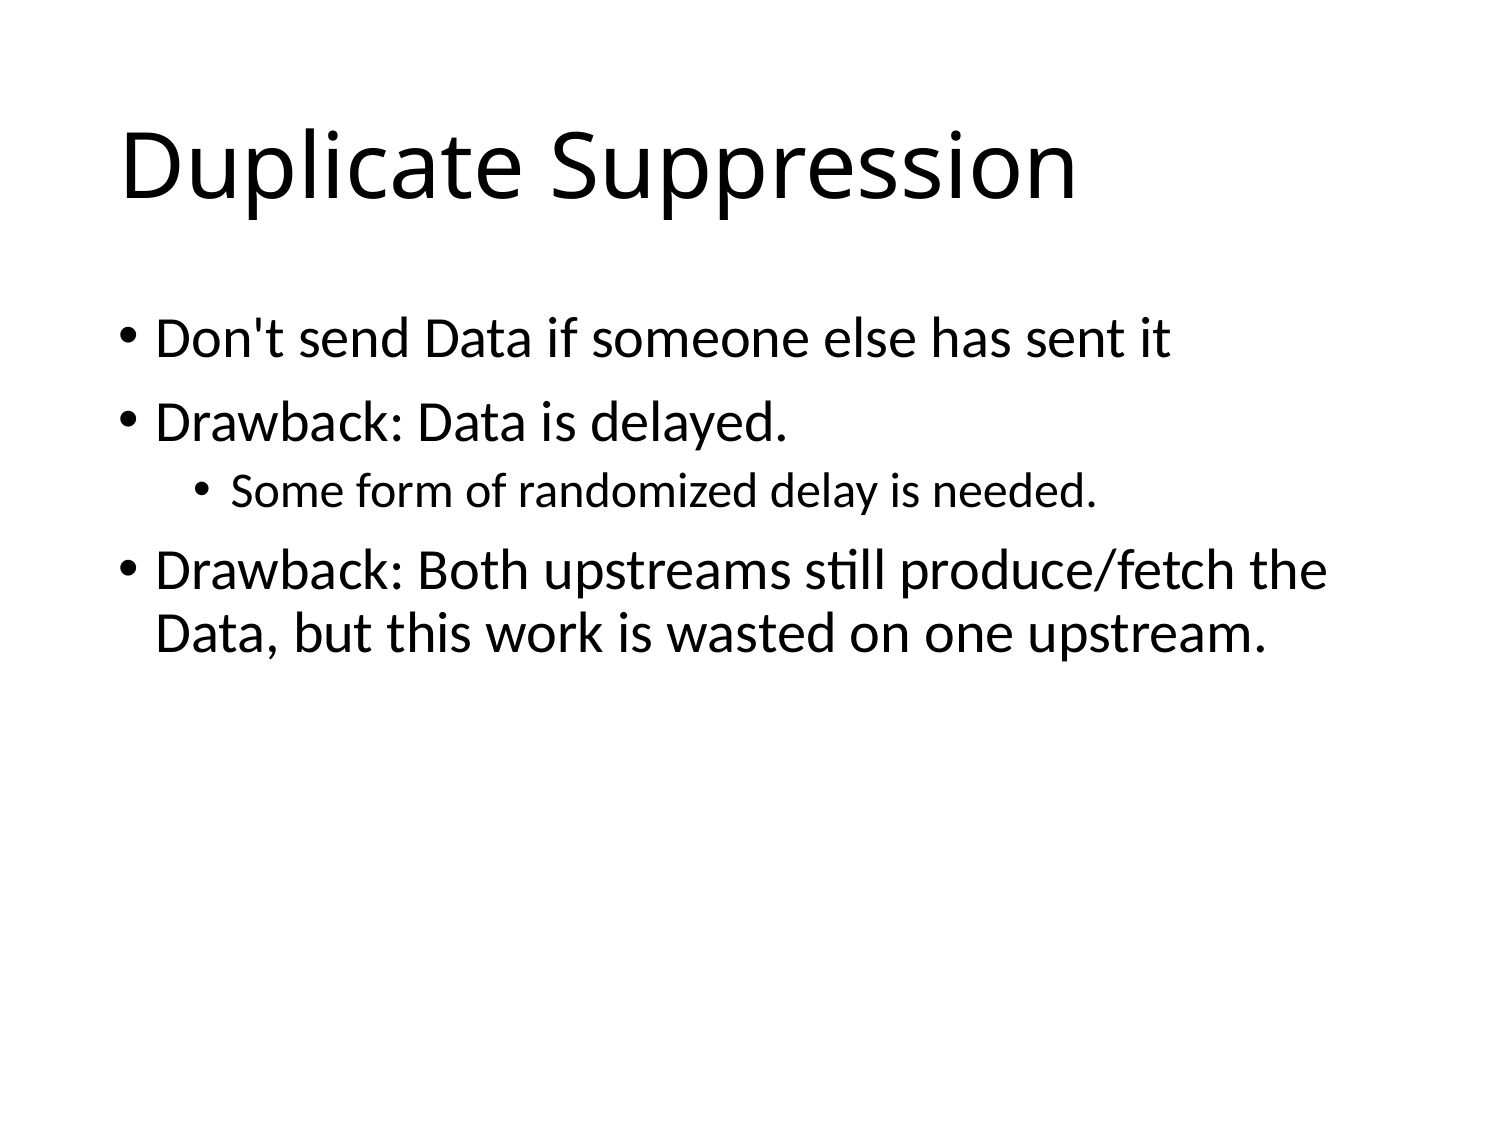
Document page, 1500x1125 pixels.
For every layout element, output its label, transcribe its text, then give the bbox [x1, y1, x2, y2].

list Don't send Data if someone else has sent it Drawback: Data is delayed. Some form of randomized delay is needed. Drawback: Both upstreams still produce/fetch the Data, but this work is wasted on one upstream. [103, 299, 1397, 1014]
title Duplicate Suppression [103, 59, 1397, 278]
